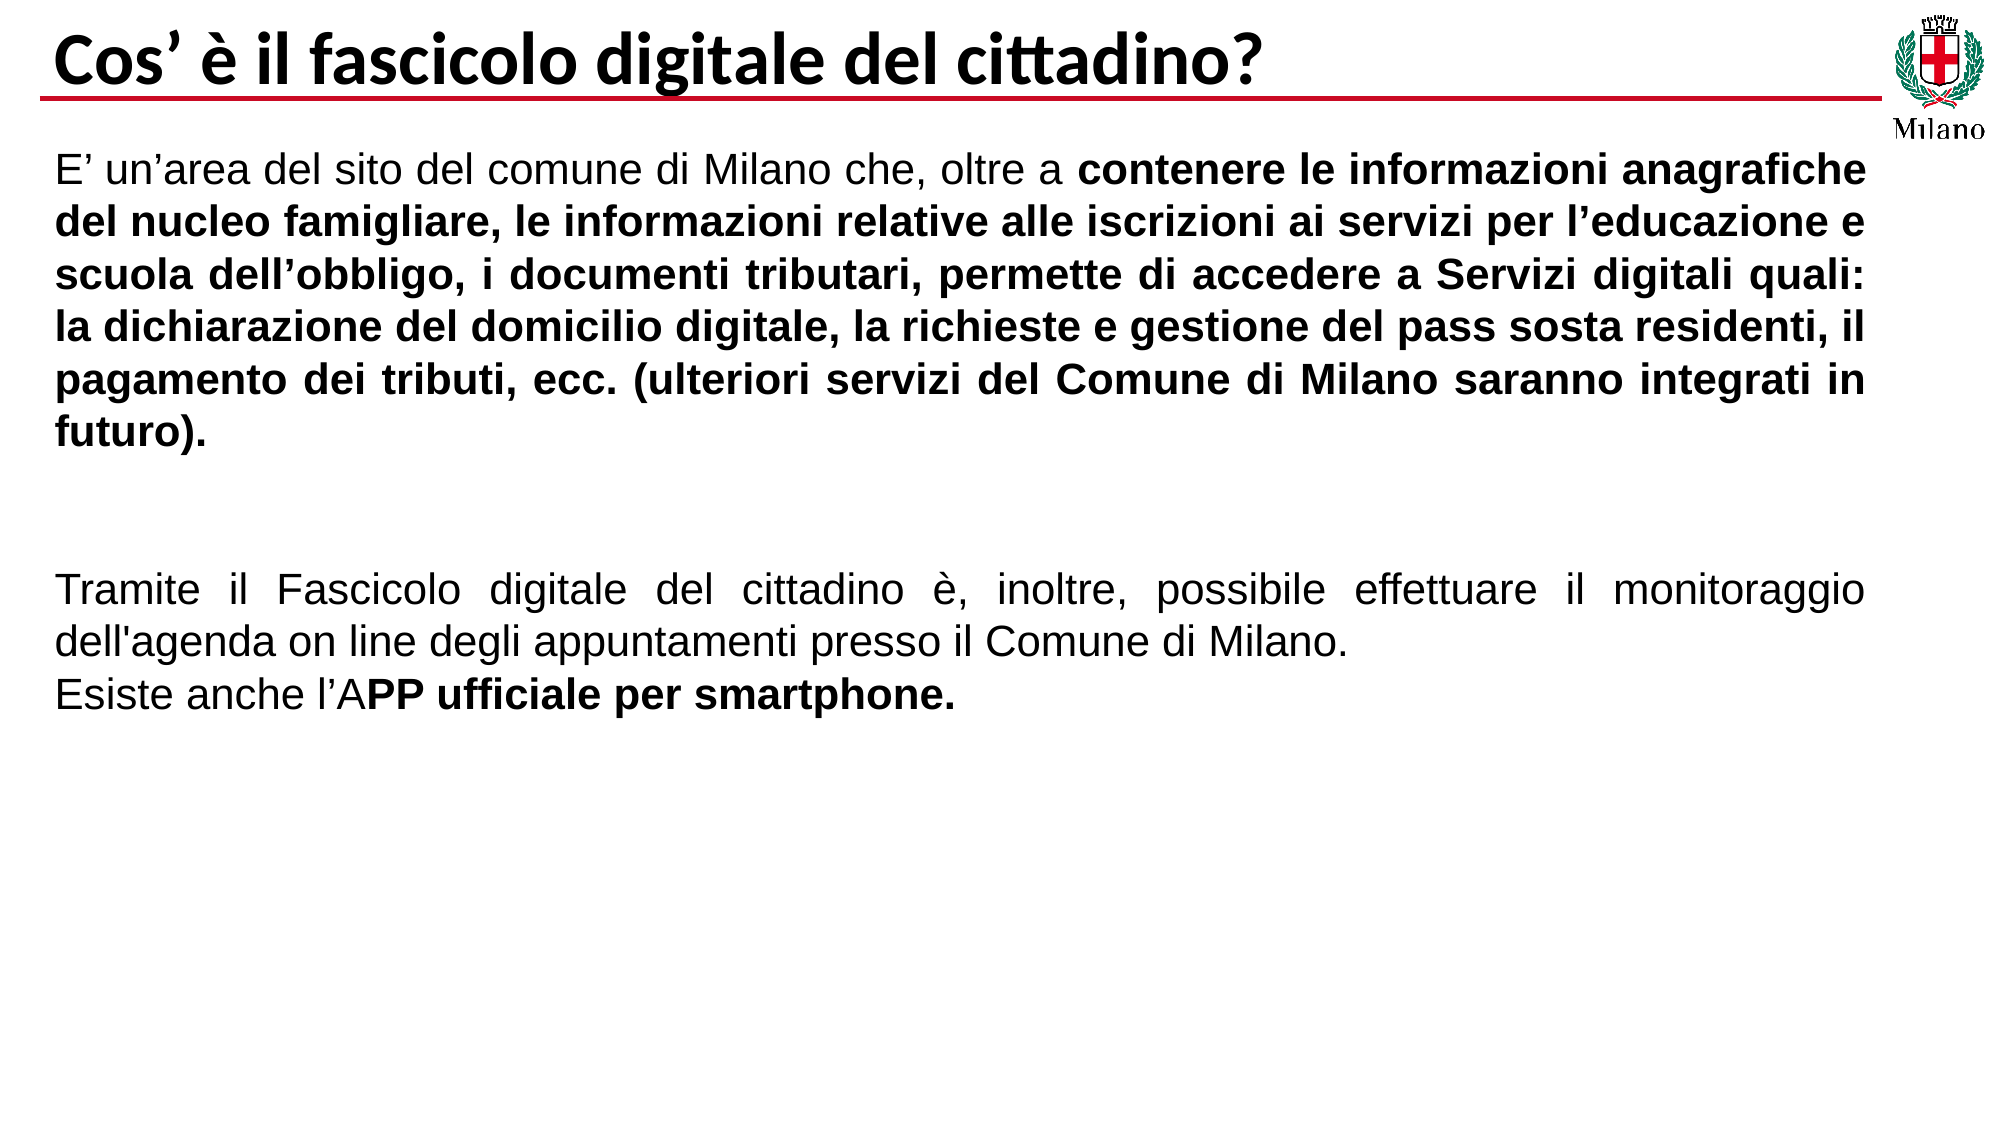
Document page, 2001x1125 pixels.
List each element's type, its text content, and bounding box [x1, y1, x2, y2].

text_box Cos’ è il fascicolo digitale del cittadino? [39, 99, 1575, 107]
text_box Cos’ è il fascicolo digitale del cittadino? [39, 1, 1575, 96]
picture [1832, 0, 2000, 153]
text_box E’ un’area del sito del comune di Milano che, oltre a contenere le informazioni anagrafiche del nucleo famigliare, le informazioni relative alle iscrizioni ai servizi per l’educazione e scuola dell’obbligo, i documenti tributari, permette di accedere a Servizi digitali quali: la dichiarazione del domicilio digitale, la richieste e gestione del pass sosta residenti, il pagamento dei tributi, ecc. (ulteriori servizi del Comune di Milano saranno integrati in futuro). Tramite il Fascicolo digitale del cittadino è, inoltre, possibile effettuare il monitoraggio dell'agenda on line degli appuntamenti presso il Comune di Milano. Esiste anche l’APP ufficiale per smartphone. [39, 133, 1883, 726]
